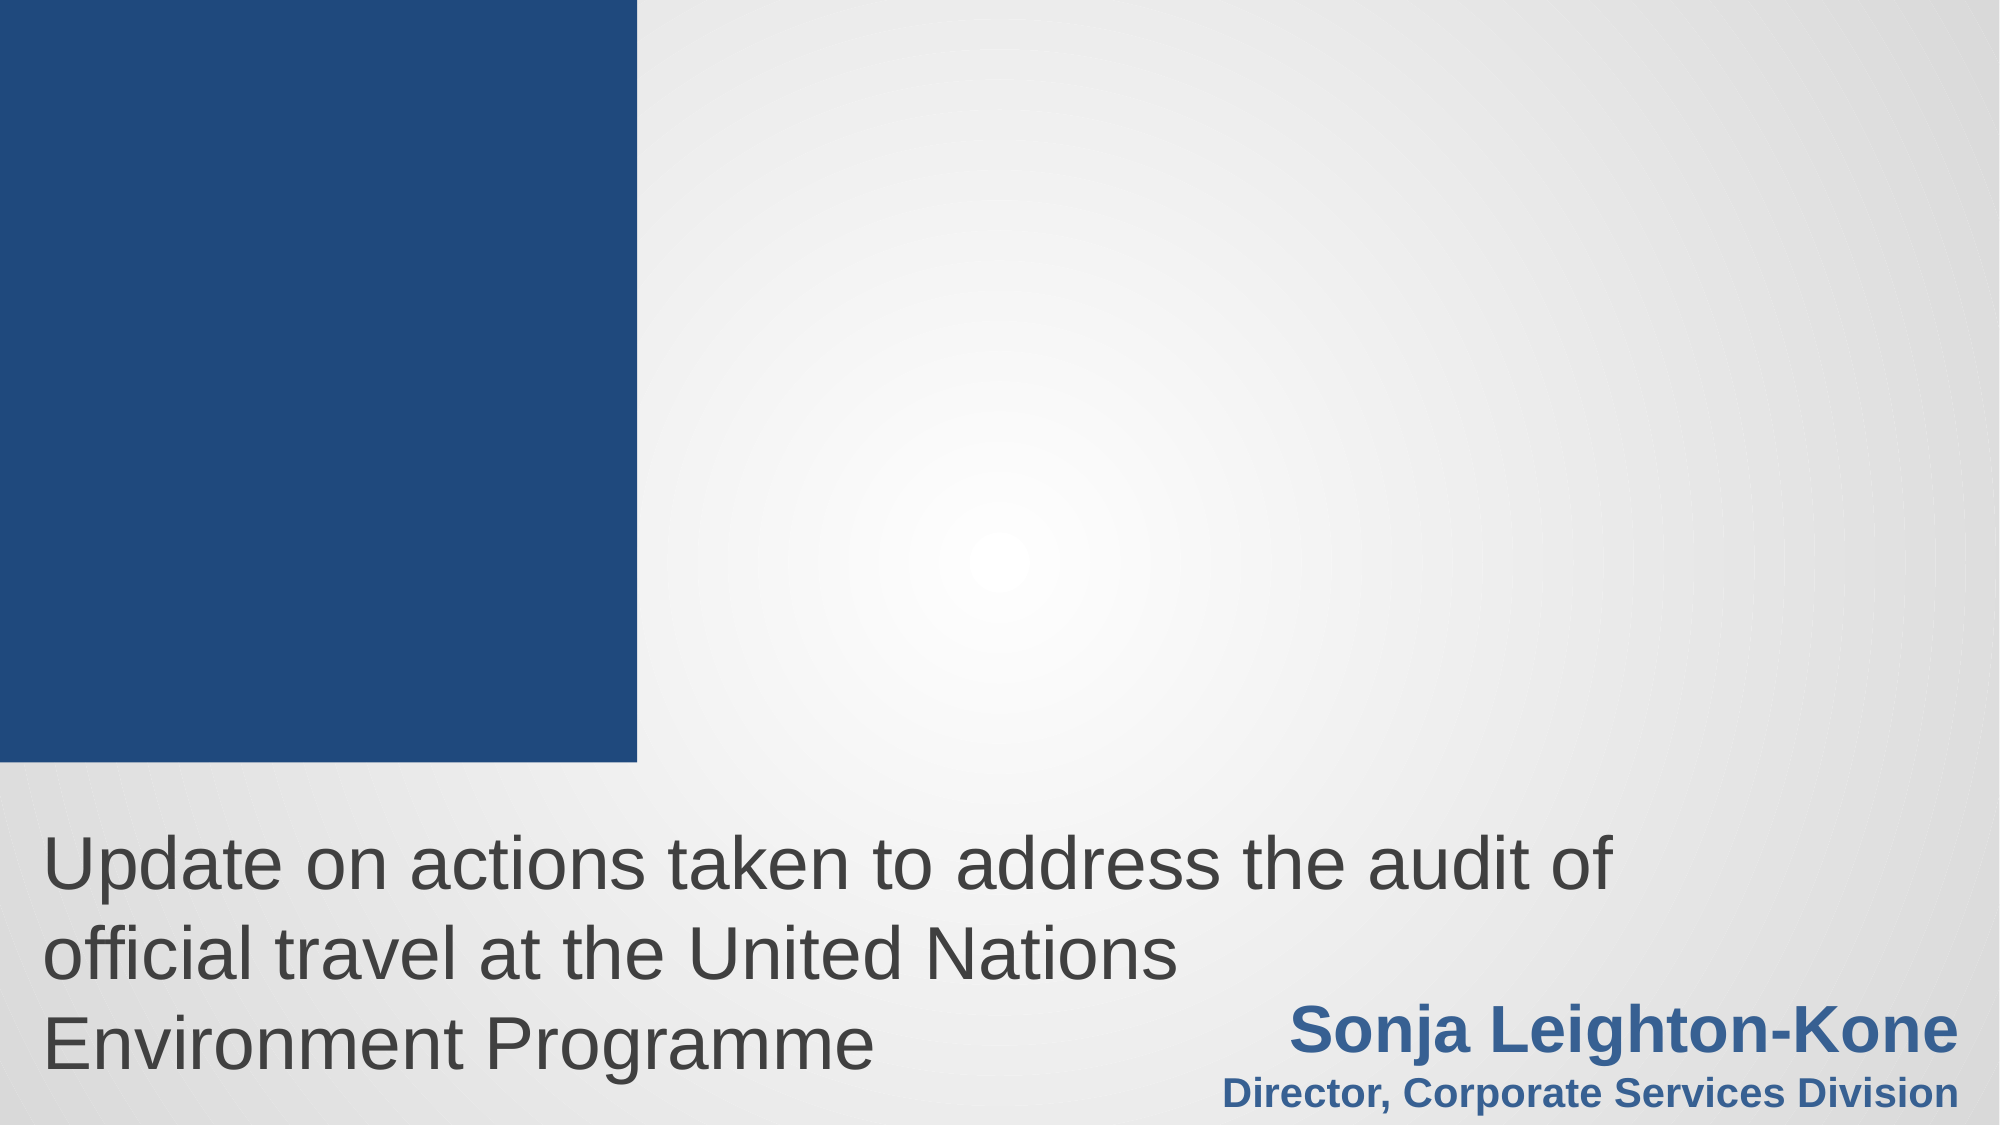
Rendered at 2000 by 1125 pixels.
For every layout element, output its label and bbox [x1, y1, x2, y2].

text_box [0, 0, 639, 765]
text_box [18, 806, 1975, 1125]
